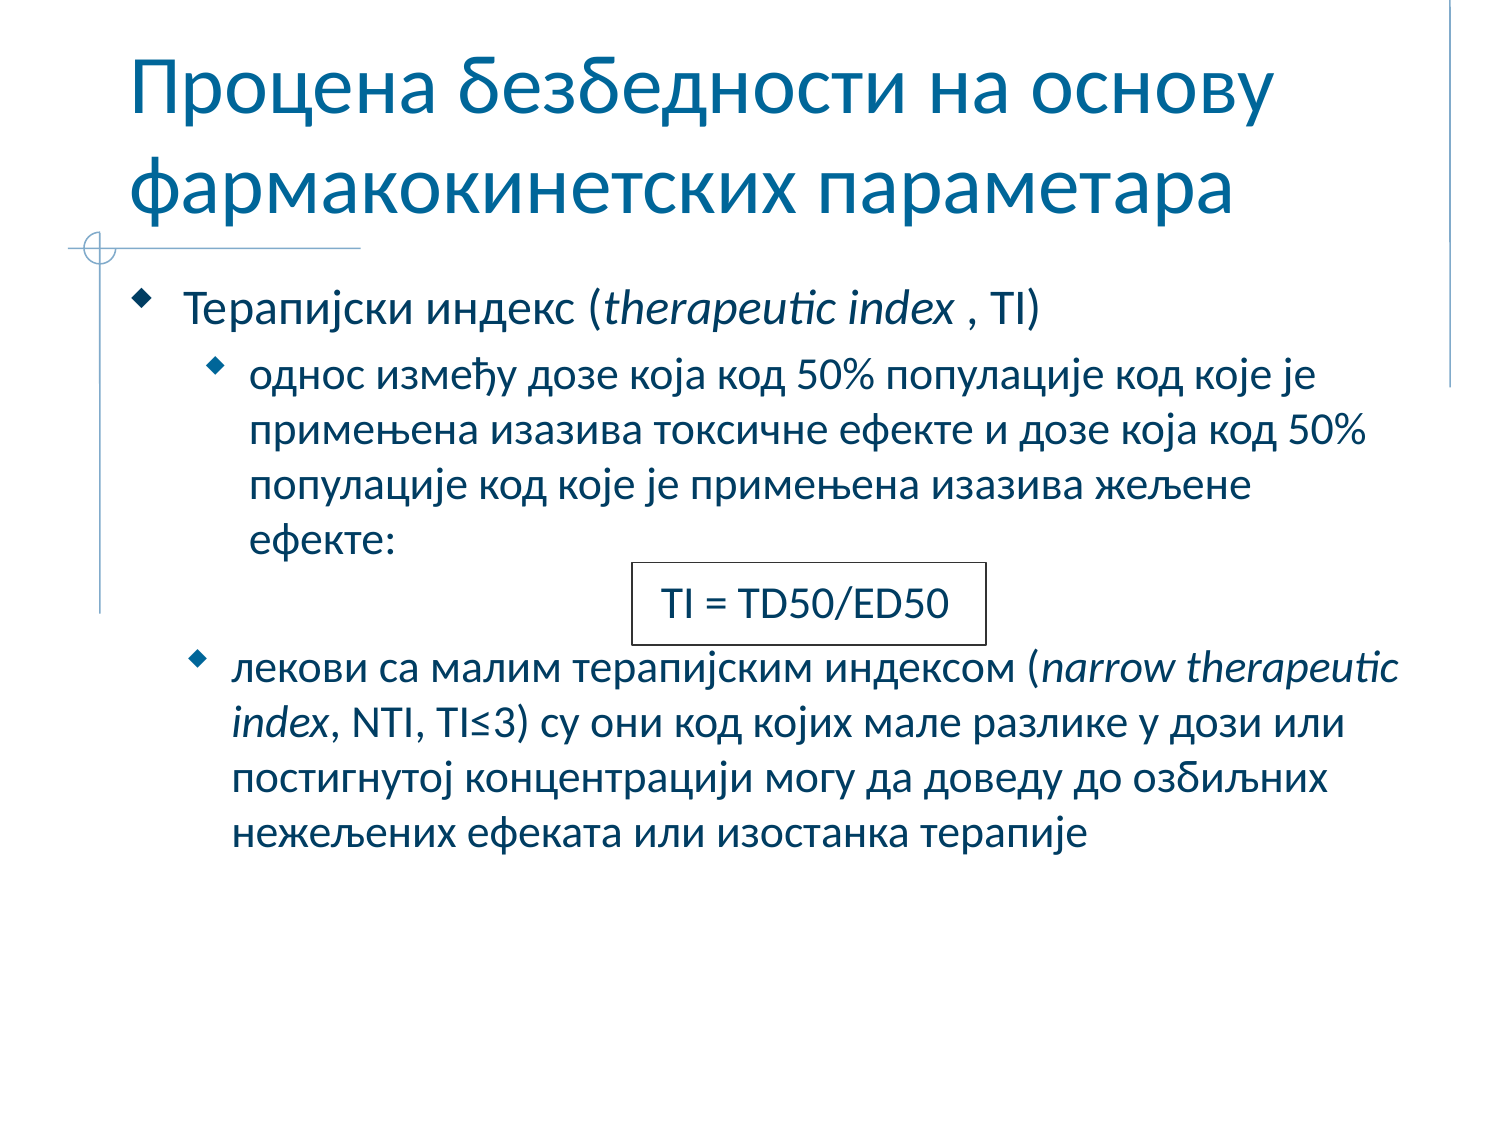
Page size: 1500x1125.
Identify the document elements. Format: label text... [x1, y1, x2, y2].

list Терапијски индекс (therapeutic index , TI) однос између дозе која код 50% популације код које је примењена изазива токсичне ефекте и дозе која код 50% популације код које је примењена изазива жељене ефекте: TI = TD50/ED50 лекови са малим терапијским индексом (narrow therapeutic index, NTI, TI≤3) су они код којих мале разлике у дози или постигнутој концентрацији могу да доведу до озбиљних нежељених ефеката или изостанка терапије [111, 266, 1424, 1071]
title Процена безбедности на основу фармакокинетских параметара [113, 49, 1436, 238]
text_box [631, 562, 987, 646]
